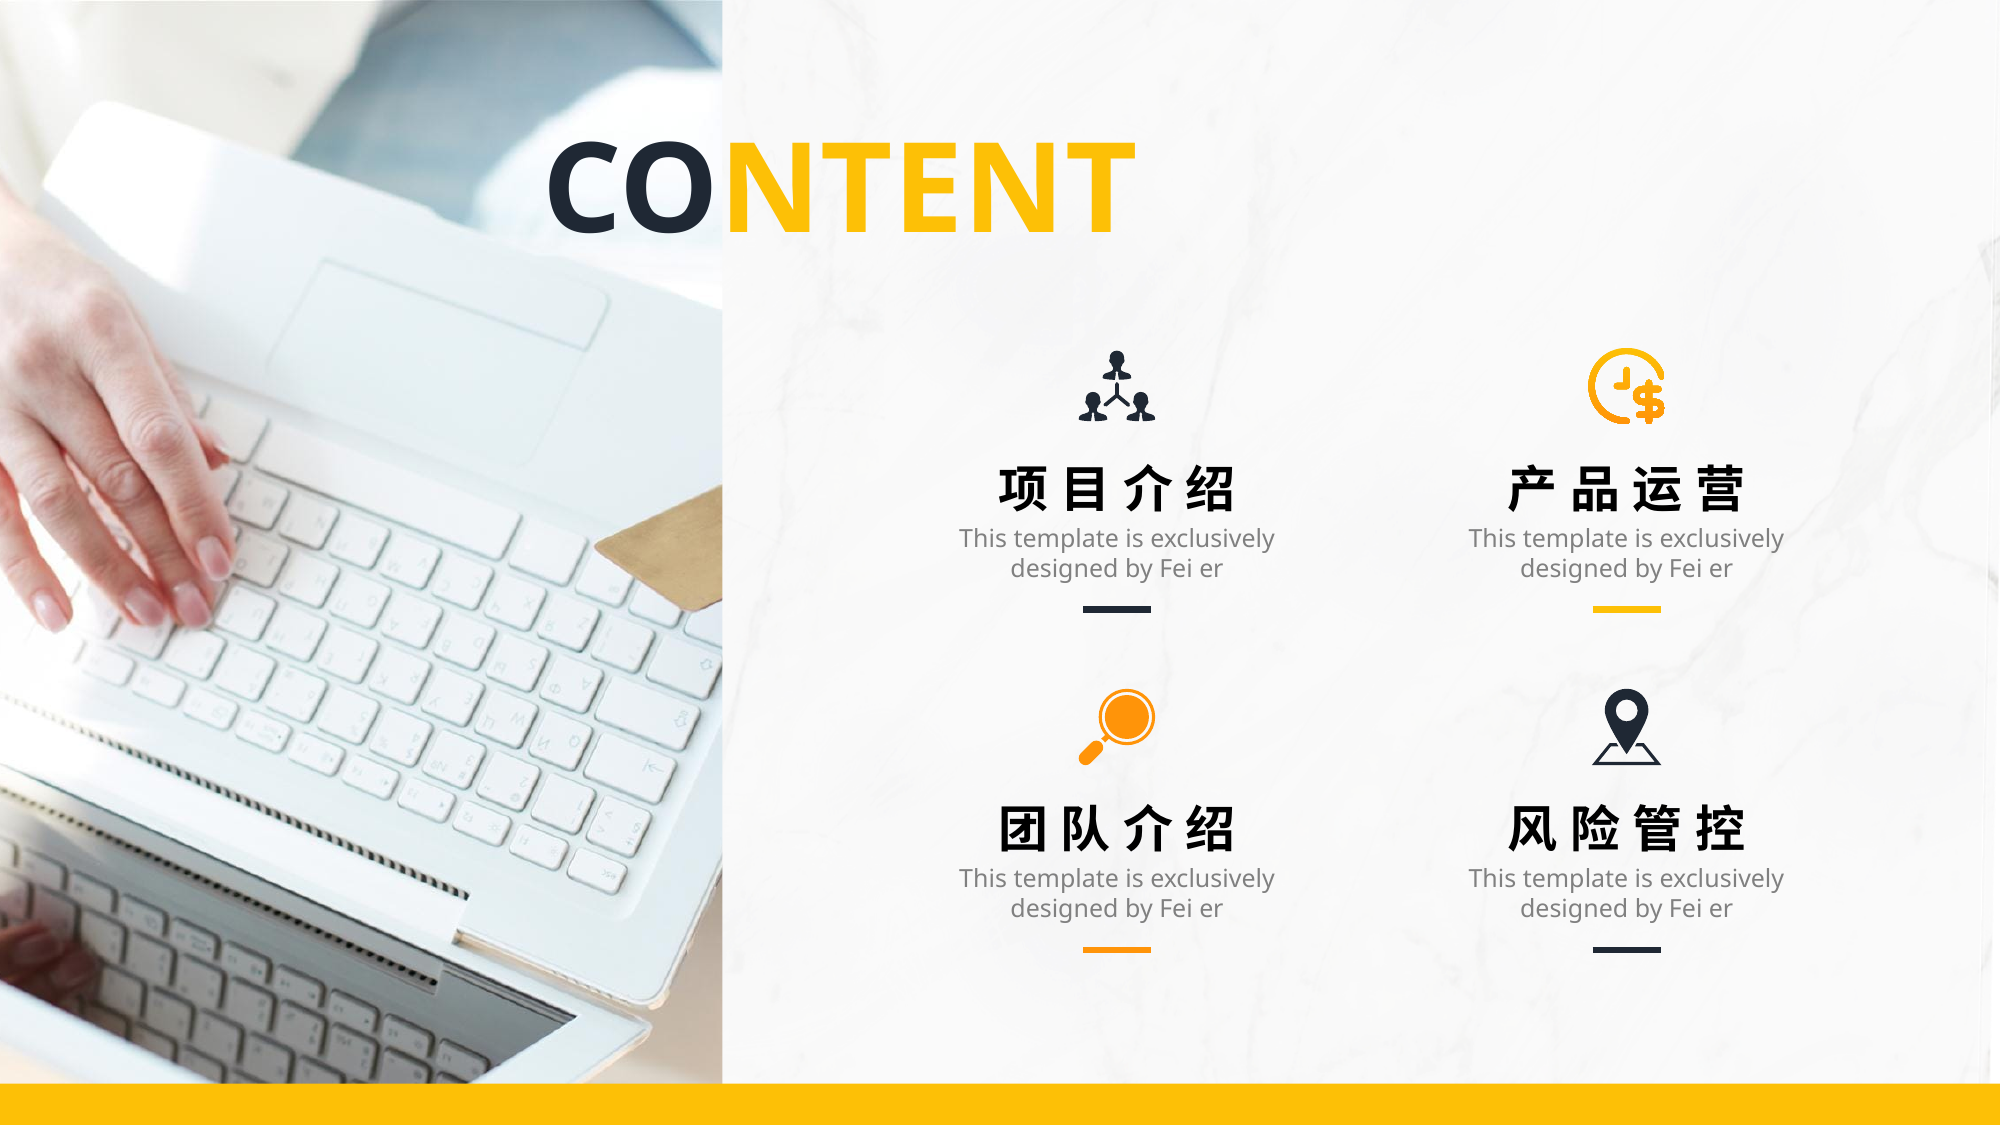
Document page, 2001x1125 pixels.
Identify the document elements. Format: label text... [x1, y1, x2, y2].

picture [723, 0, 2000, 1083]
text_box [1434, 347, 1819, 610]
text_box [0, 1083, 2000, 1125]
text_box CONTENT [527, 99, 1153, 265]
text_box [0, 0, 723, 1083]
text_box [1434, 688, 1819, 950]
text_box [925, 688, 1310, 950]
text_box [925, 350, 1310, 610]
